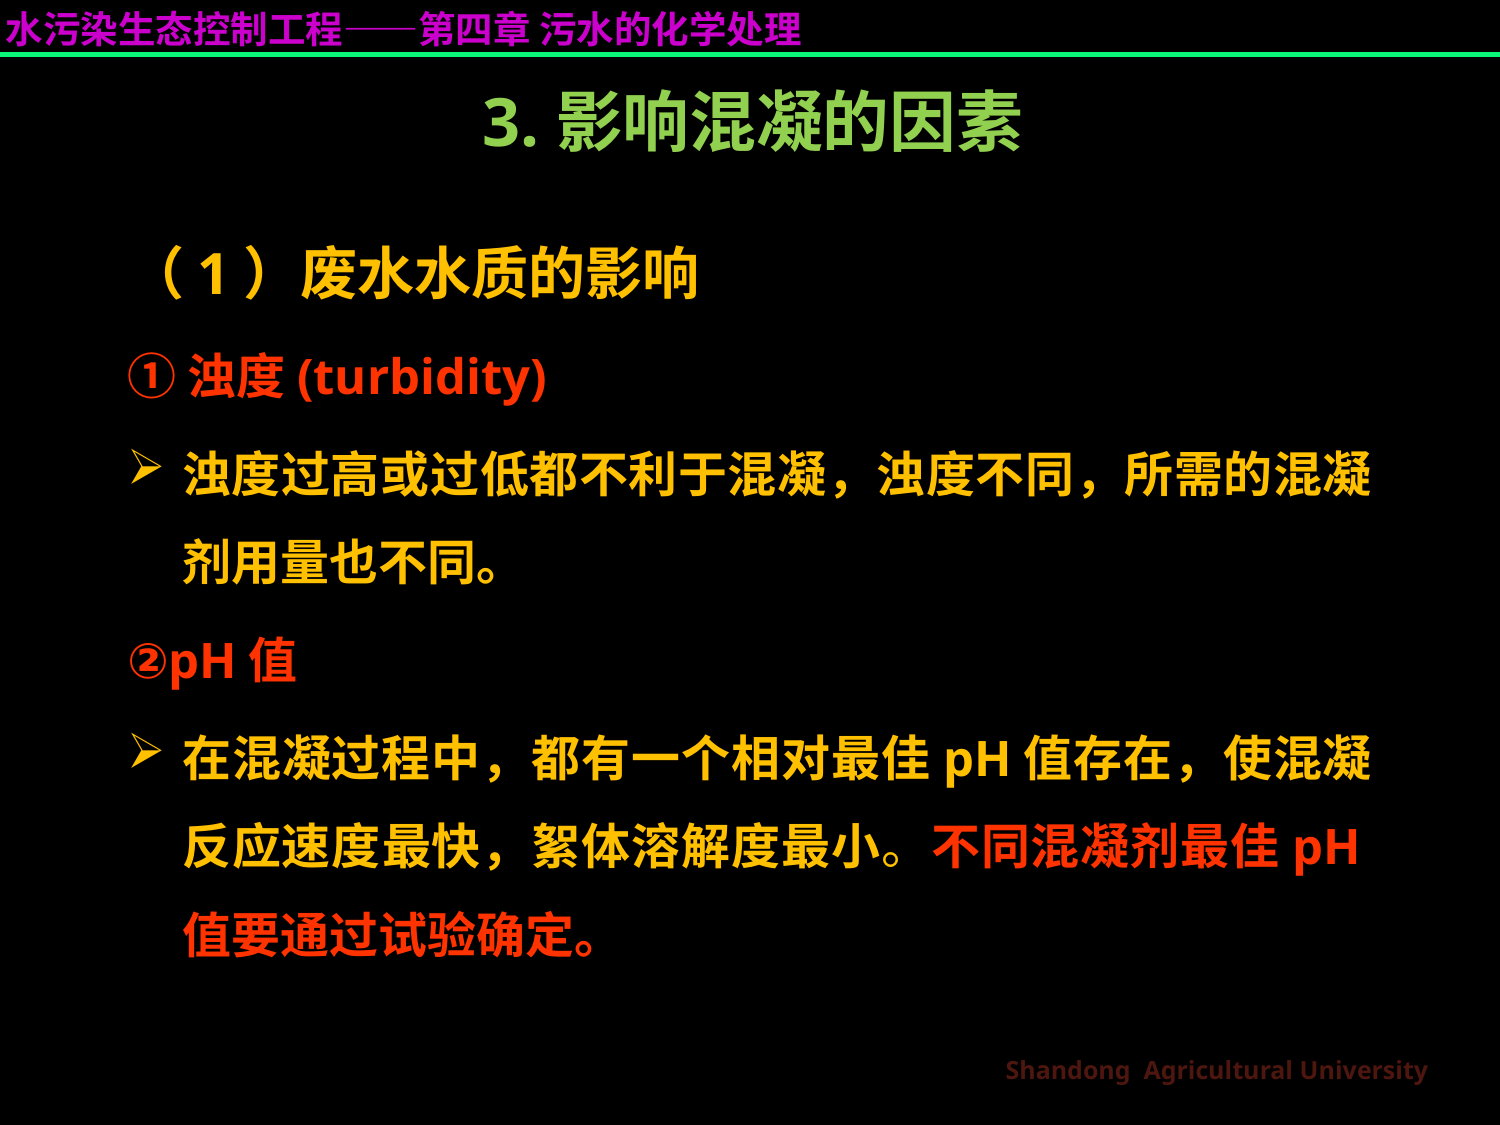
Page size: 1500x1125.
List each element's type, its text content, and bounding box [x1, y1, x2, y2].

list （1）废水水质的影响 ①浊度(turbidity) 浊度过高或过低都不利于混凝，浊度不同，所需的混凝剂用量也不同。 ②pH值 在混凝过程中，都有一个相对最佳pH值存在，使混凝反应速度最快，絮体溶解度最小。不同混凝剂最佳pH值要通过试验确定。 [112, 196, 1388, 972]
title 3.影响混凝的因素 [76, 55, 1430, 185]
